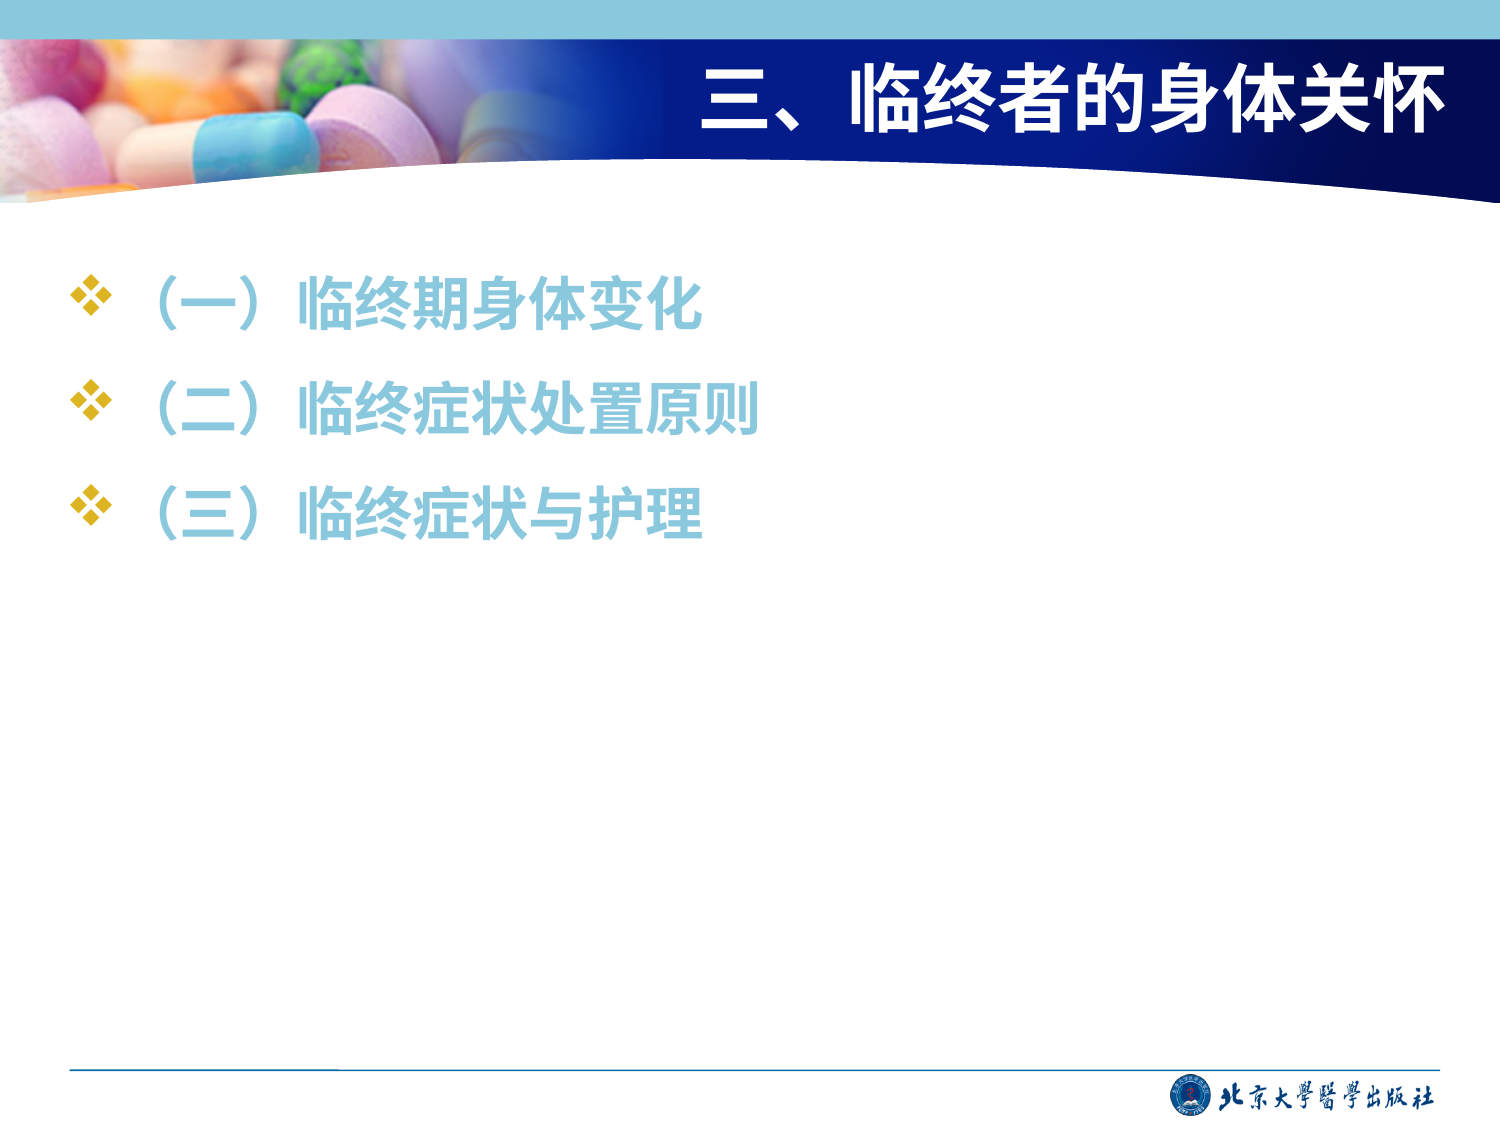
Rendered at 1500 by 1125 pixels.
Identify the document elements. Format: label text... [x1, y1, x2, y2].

picture [1170, 1074, 1436, 1118]
list （一）临终期身体变化 （二）临终症状处置原则 （三）临终症状与护理 [49, 224, 1463, 1026]
picture [0, 40, 1500, 203]
title 三、临终者的身体关怀 [137, 49, 1463, 143]
